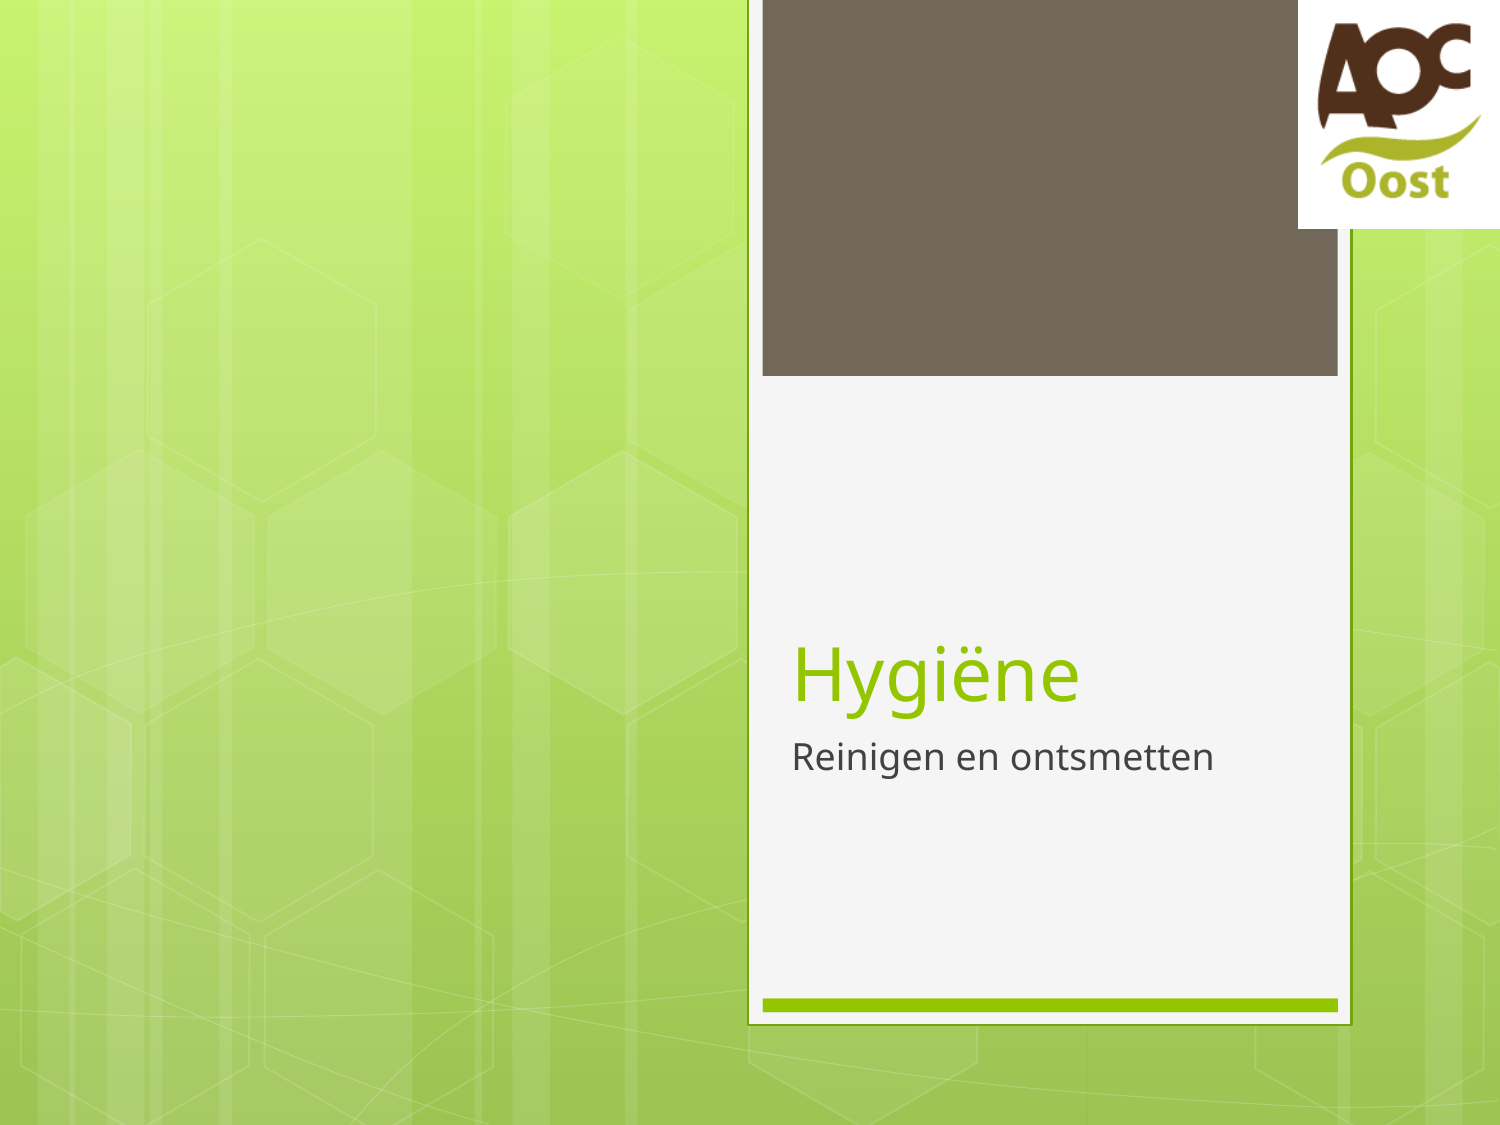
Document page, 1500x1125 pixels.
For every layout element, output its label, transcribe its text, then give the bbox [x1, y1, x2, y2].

title Hygiëne [776, 444, 1320, 724]
picture [1298, 0, 1500, 229]
subtitle Reinigen en ontsmetten [776, 725, 1320, 933]
